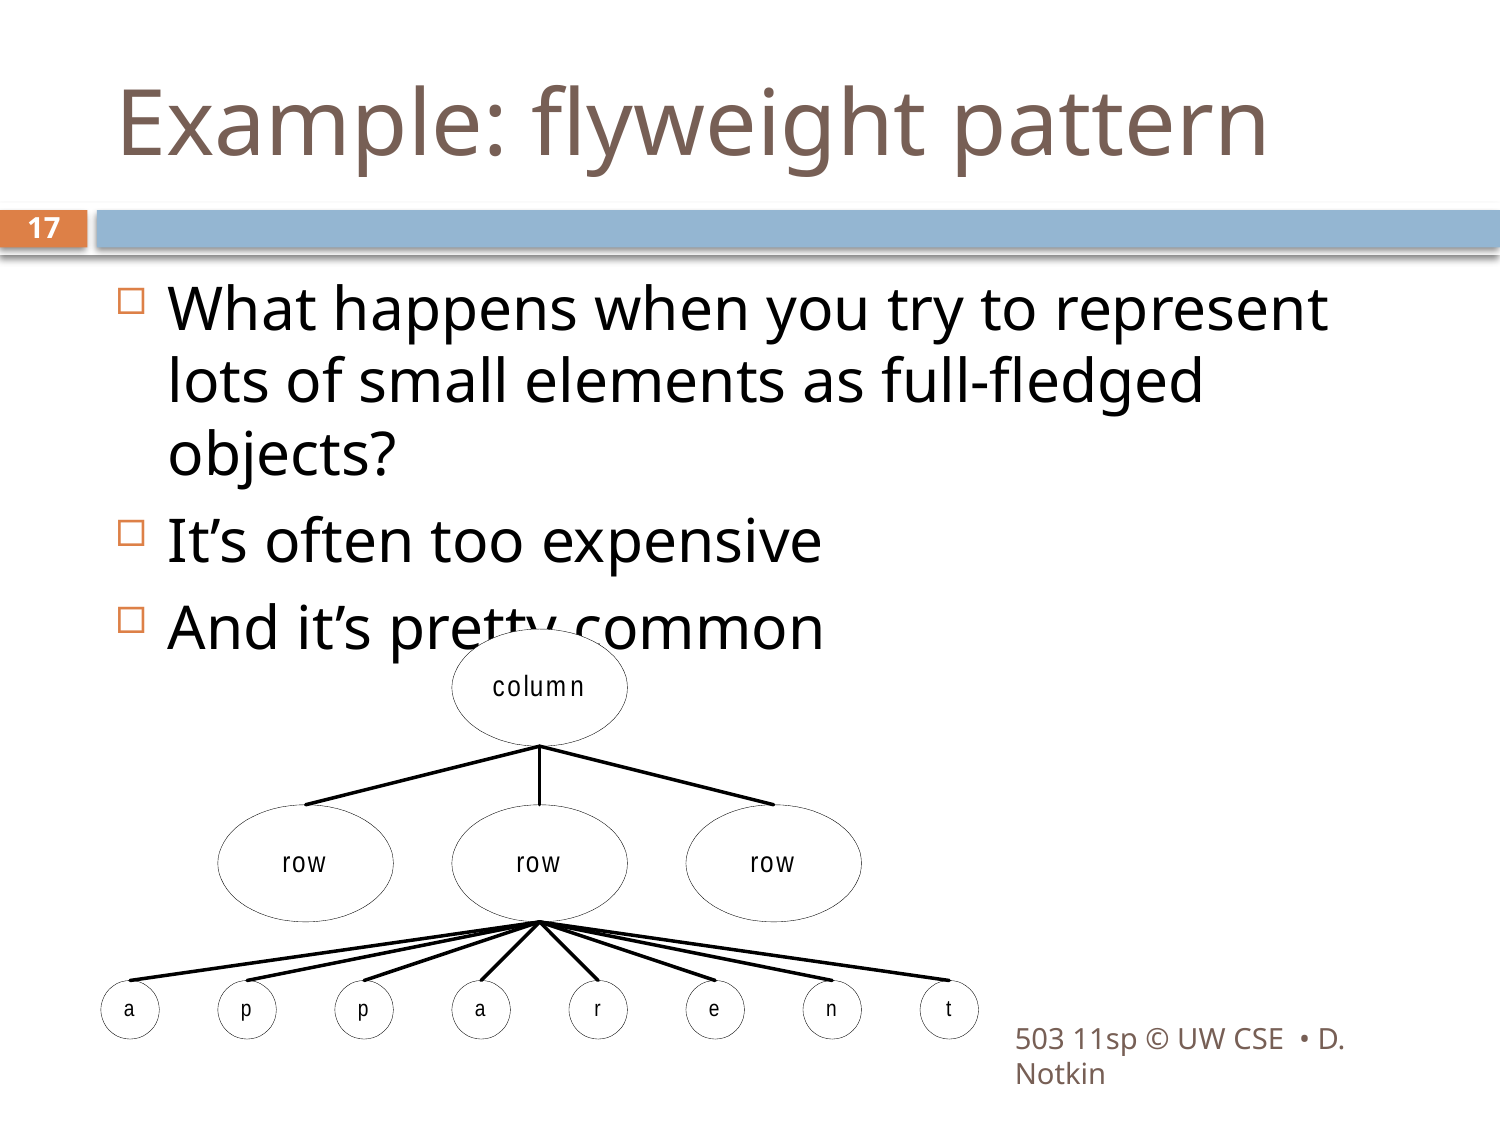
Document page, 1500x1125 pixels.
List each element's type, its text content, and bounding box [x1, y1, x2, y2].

slide_number 503 11sp © UW CSE • D. Notkin [999, 1025, 1438, 1085]
title Example: flyweight pattern [100, 37, 1438, 200]
picture [87, 614, 1001, 1055]
list What happens when you try to represent lots of small elements as full-fledged objects? It’s often too expensive And it’s pretty common [100, 262, 1438, 1005]
slide_number 17 [0, 208, 88, 249]
